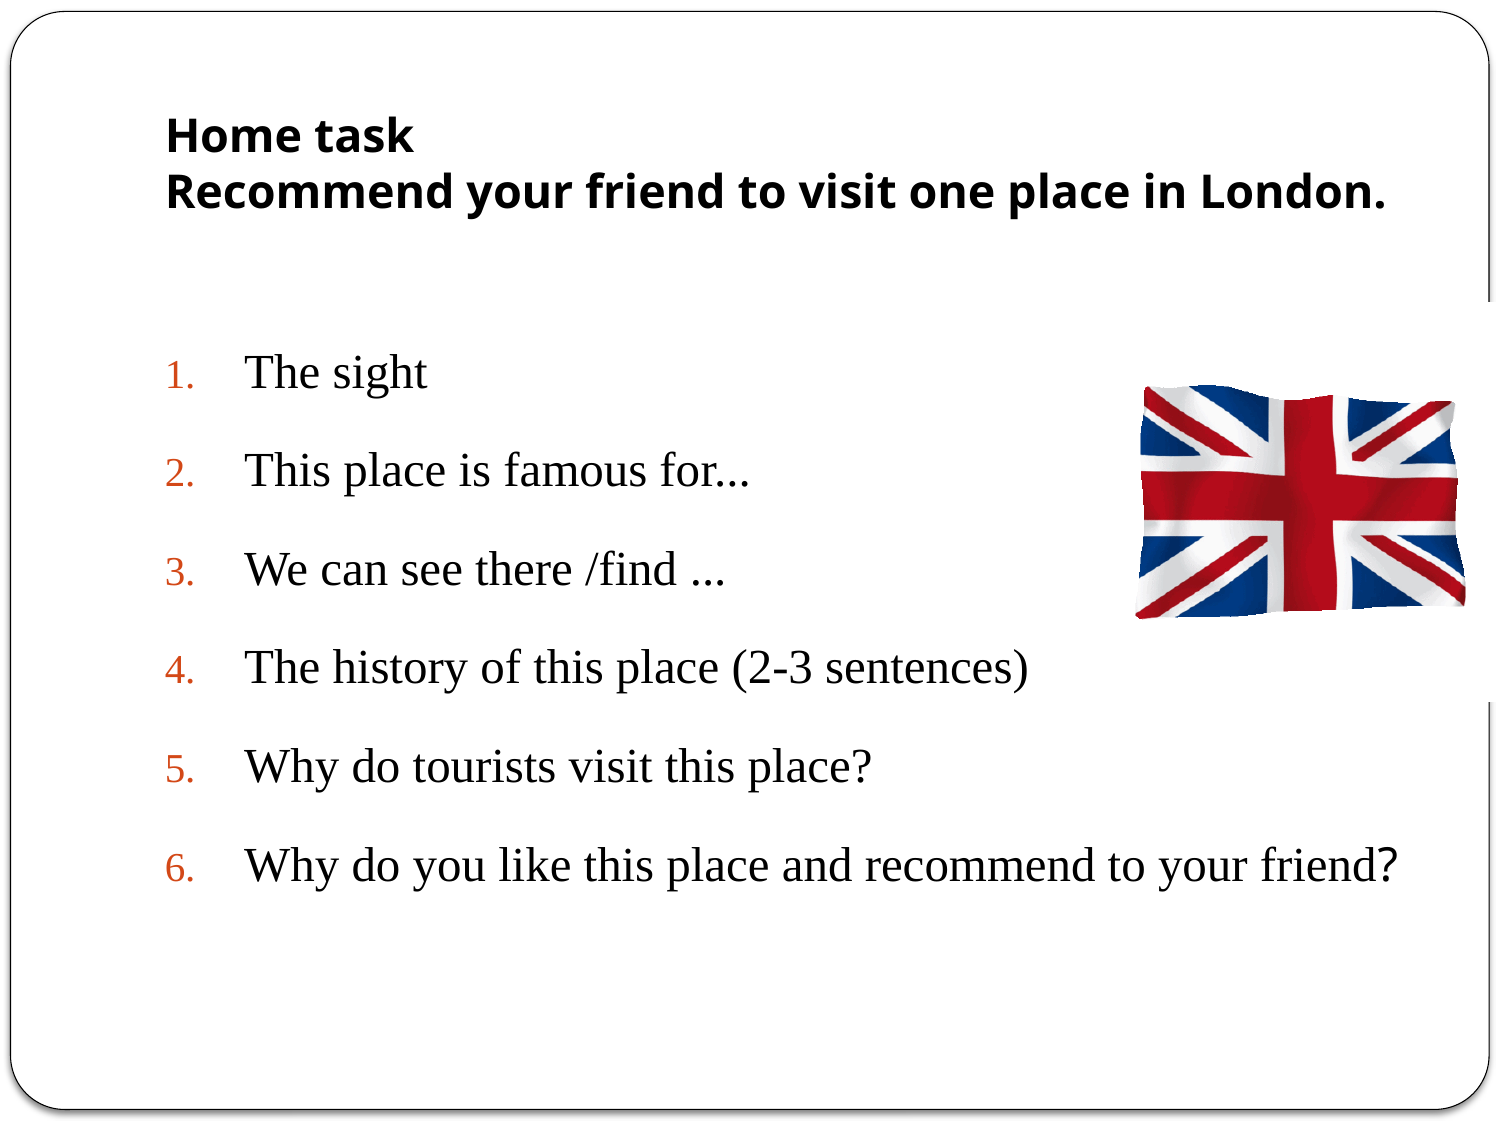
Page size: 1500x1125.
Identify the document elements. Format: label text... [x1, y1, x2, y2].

title Home task Recommend your friend to visit one place in London. [150, 45, 1425, 233]
list The sight This place is famous for... We can see there /find ... The history of this place (2-3 sentences) Why do tourists visit this place? Why do you like this place and recommend to your friend? [150, 302, 1425, 988]
picture [1101, 302, 1500, 702]
